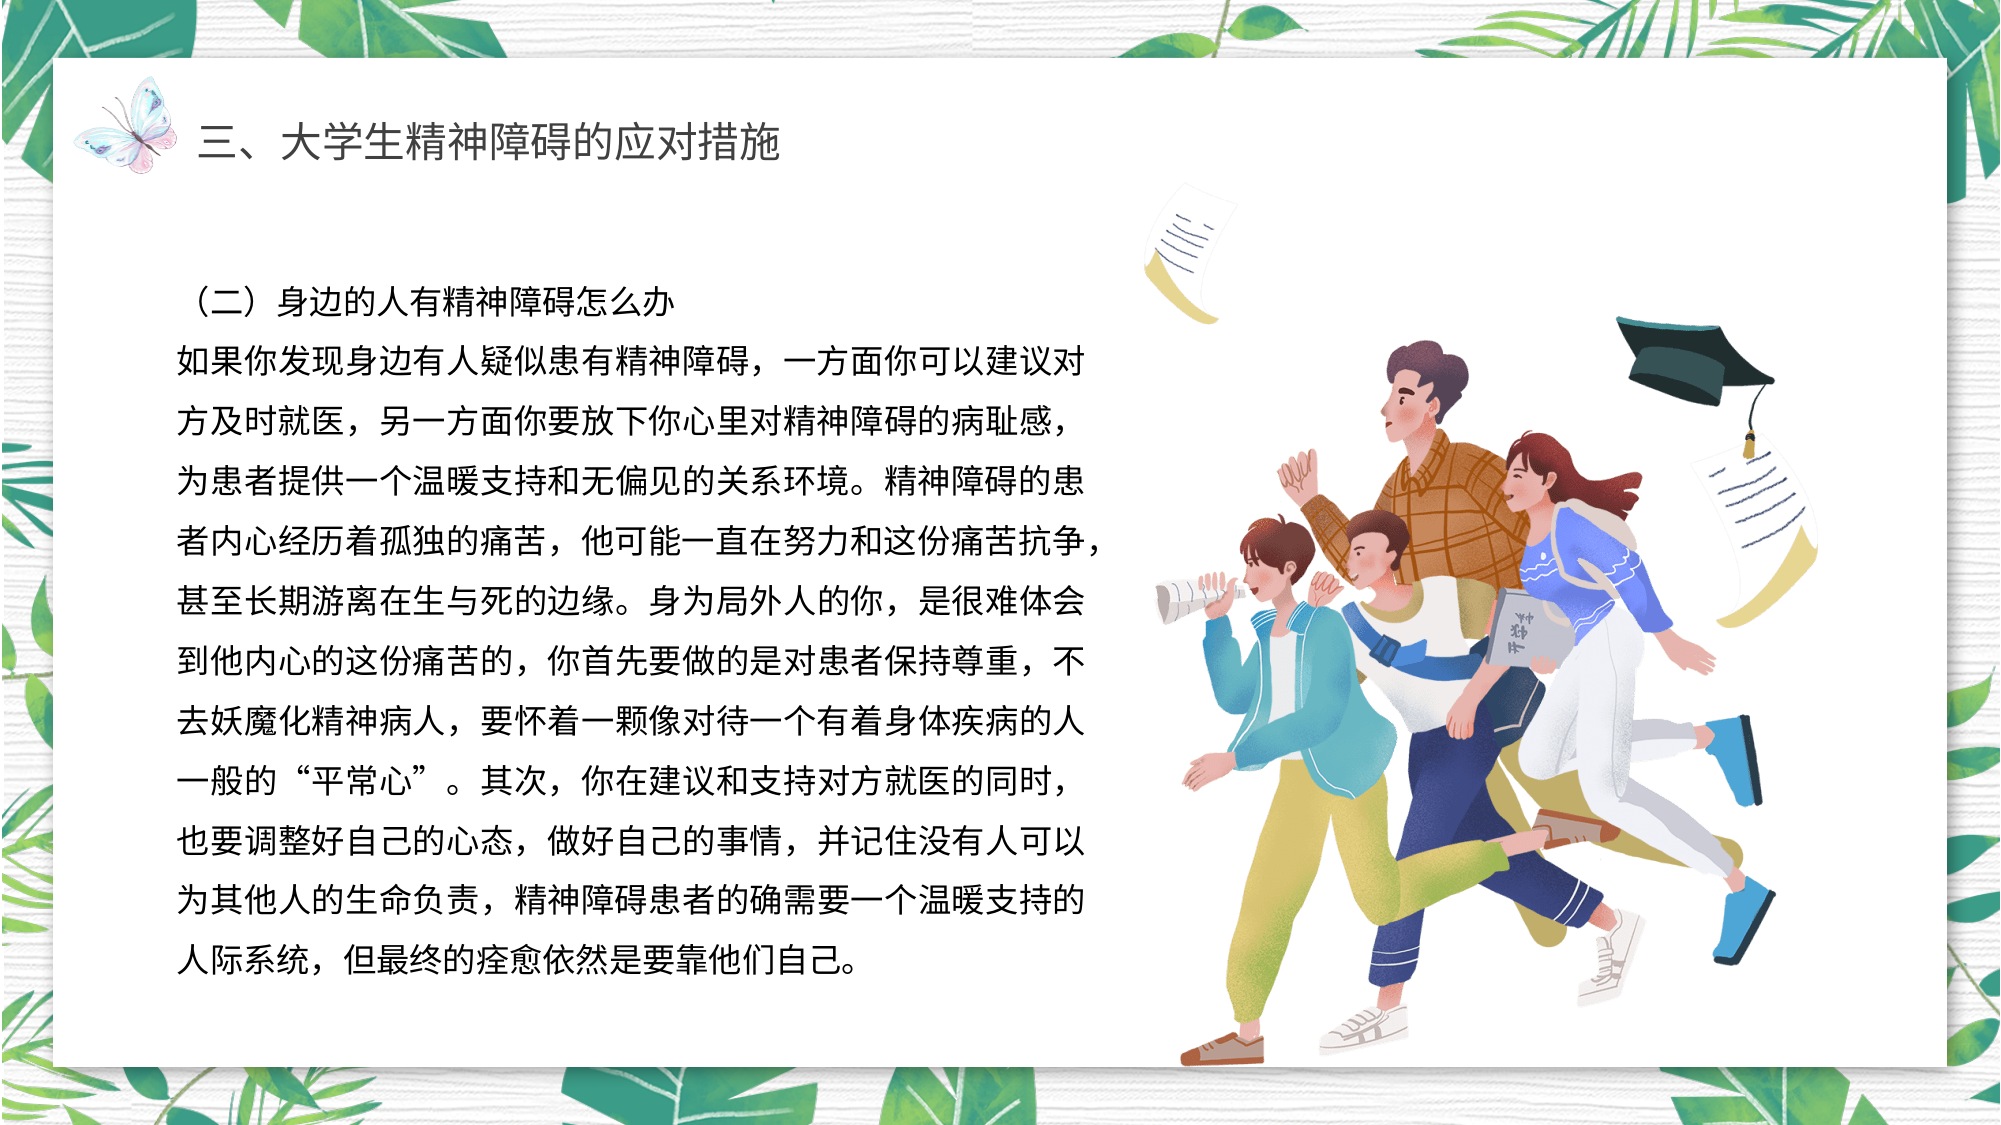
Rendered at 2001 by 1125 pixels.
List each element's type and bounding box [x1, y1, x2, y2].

picture [73, 76, 177, 174]
picture [1109, 16, 1855, 1125]
text_box [2, 0, 2000, 1125]
